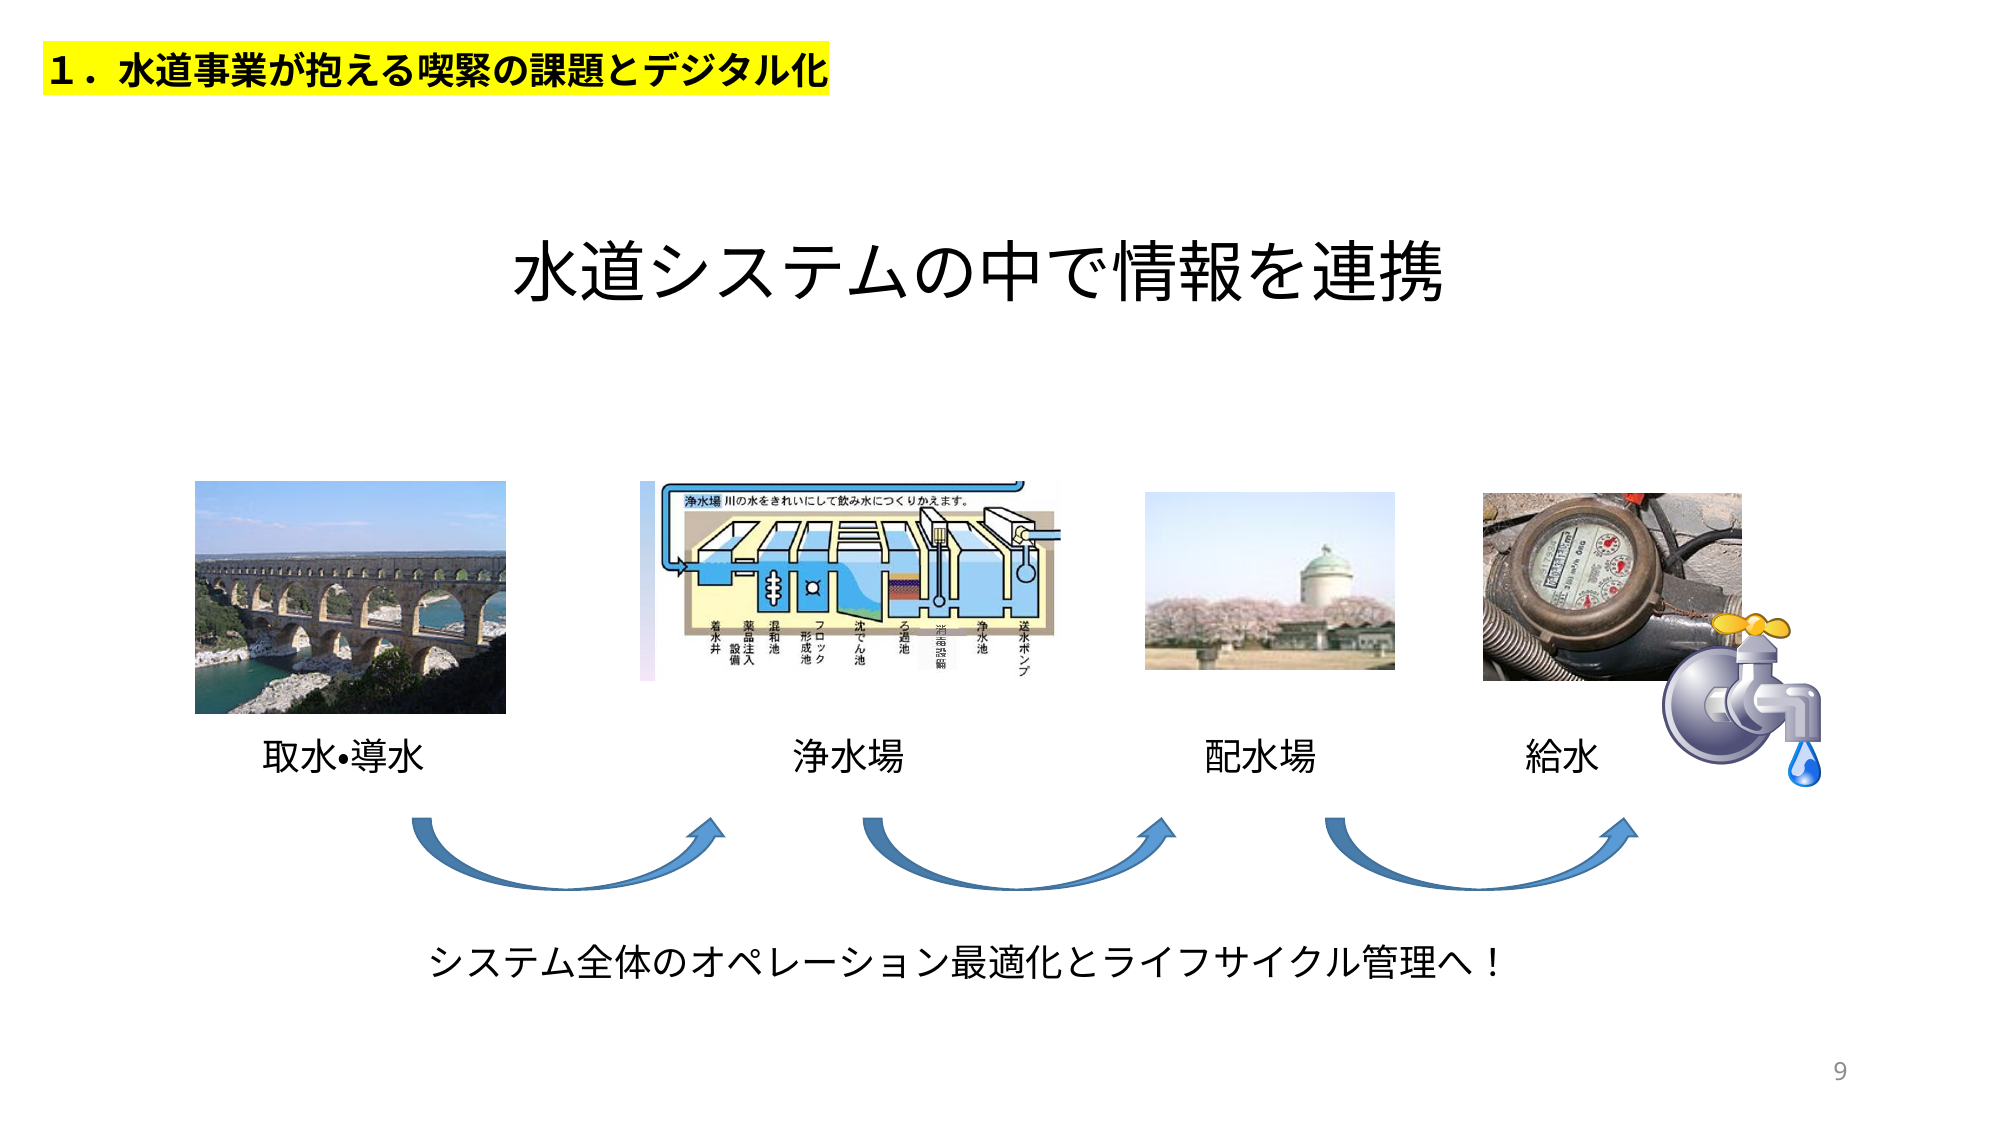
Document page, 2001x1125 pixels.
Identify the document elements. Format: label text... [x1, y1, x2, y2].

text_box システム全体のオペレーション最適化とライフサイクル管理へ！ [412, 931, 1603, 992]
picture [1144, 492, 1395, 670]
picture [640, 481, 1061, 681]
picture [195, 481, 506, 715]
text_box 配水場 [1189, 725, 1351, 786]
picture [1483, 493, 1821, 787]
text_box 水道システムの中で情報を連携 [398, 222, 1559, 318]
text_box [411, 817, 726, 891]
text_box １．水道事業が抱える喫緊の課題とデジタル化 [28, 39, 888, 100]
slide_number 9 [1412, 1042, 1863, 1103]
text_box [1324, 817, 1640, 891]
text_box 取水・導水 [248, 725, 477, 786]
text_box 給水 [1510, 725, 1662, 786]
text_box [862, 817, 1177, 891]
text_box 浄水場 [777, 725, 947, 786]
